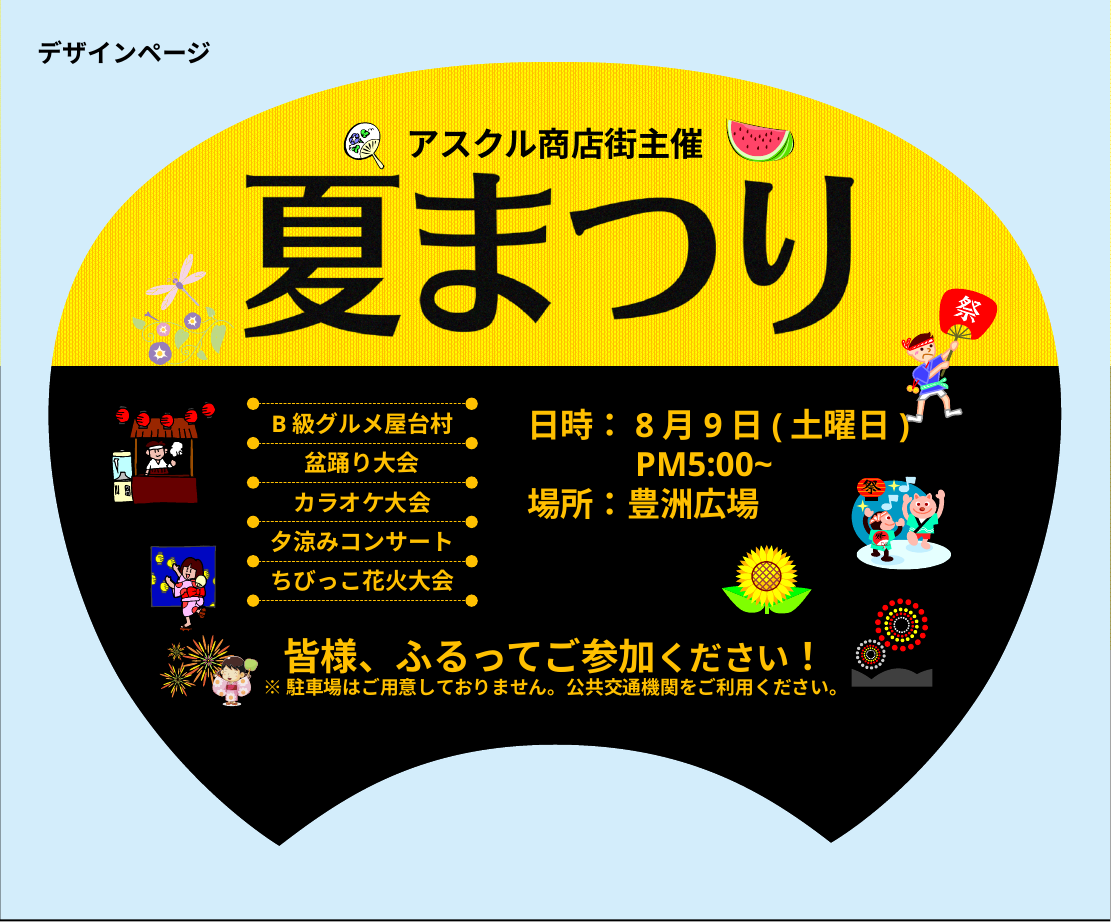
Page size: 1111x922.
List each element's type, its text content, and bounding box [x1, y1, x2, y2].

picture [851, 595, 933, 687]
picture [109, 400, 217, 506]
picture [150, 544, 217, 633]
picture [851, 474, 952, 570]
picture [159, 634, 259, 707]
text_box デザインページ [26, 32, 224, 74]
picture [721, 544, 812, 615]
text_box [252, 403, 472, 601]
text_box アスクル商店街主催 [391, 115, 720, 163]
picture [132, 253, 235, 365]
picture [901, 288, 998, 424]
picture [238, 117, 872, 343]
text_box ※駐車場はご用意しておりません。公共交通機関をご利用ください。 [262, 668, 863, 706]
text_box 日時：8月9日(土曜日) PM5:00~ 場所：豊洲広場 [512, 396, 934, 531]
text_box 皆様、ふるってご参加ください！ [268, 625, 842, 686]
